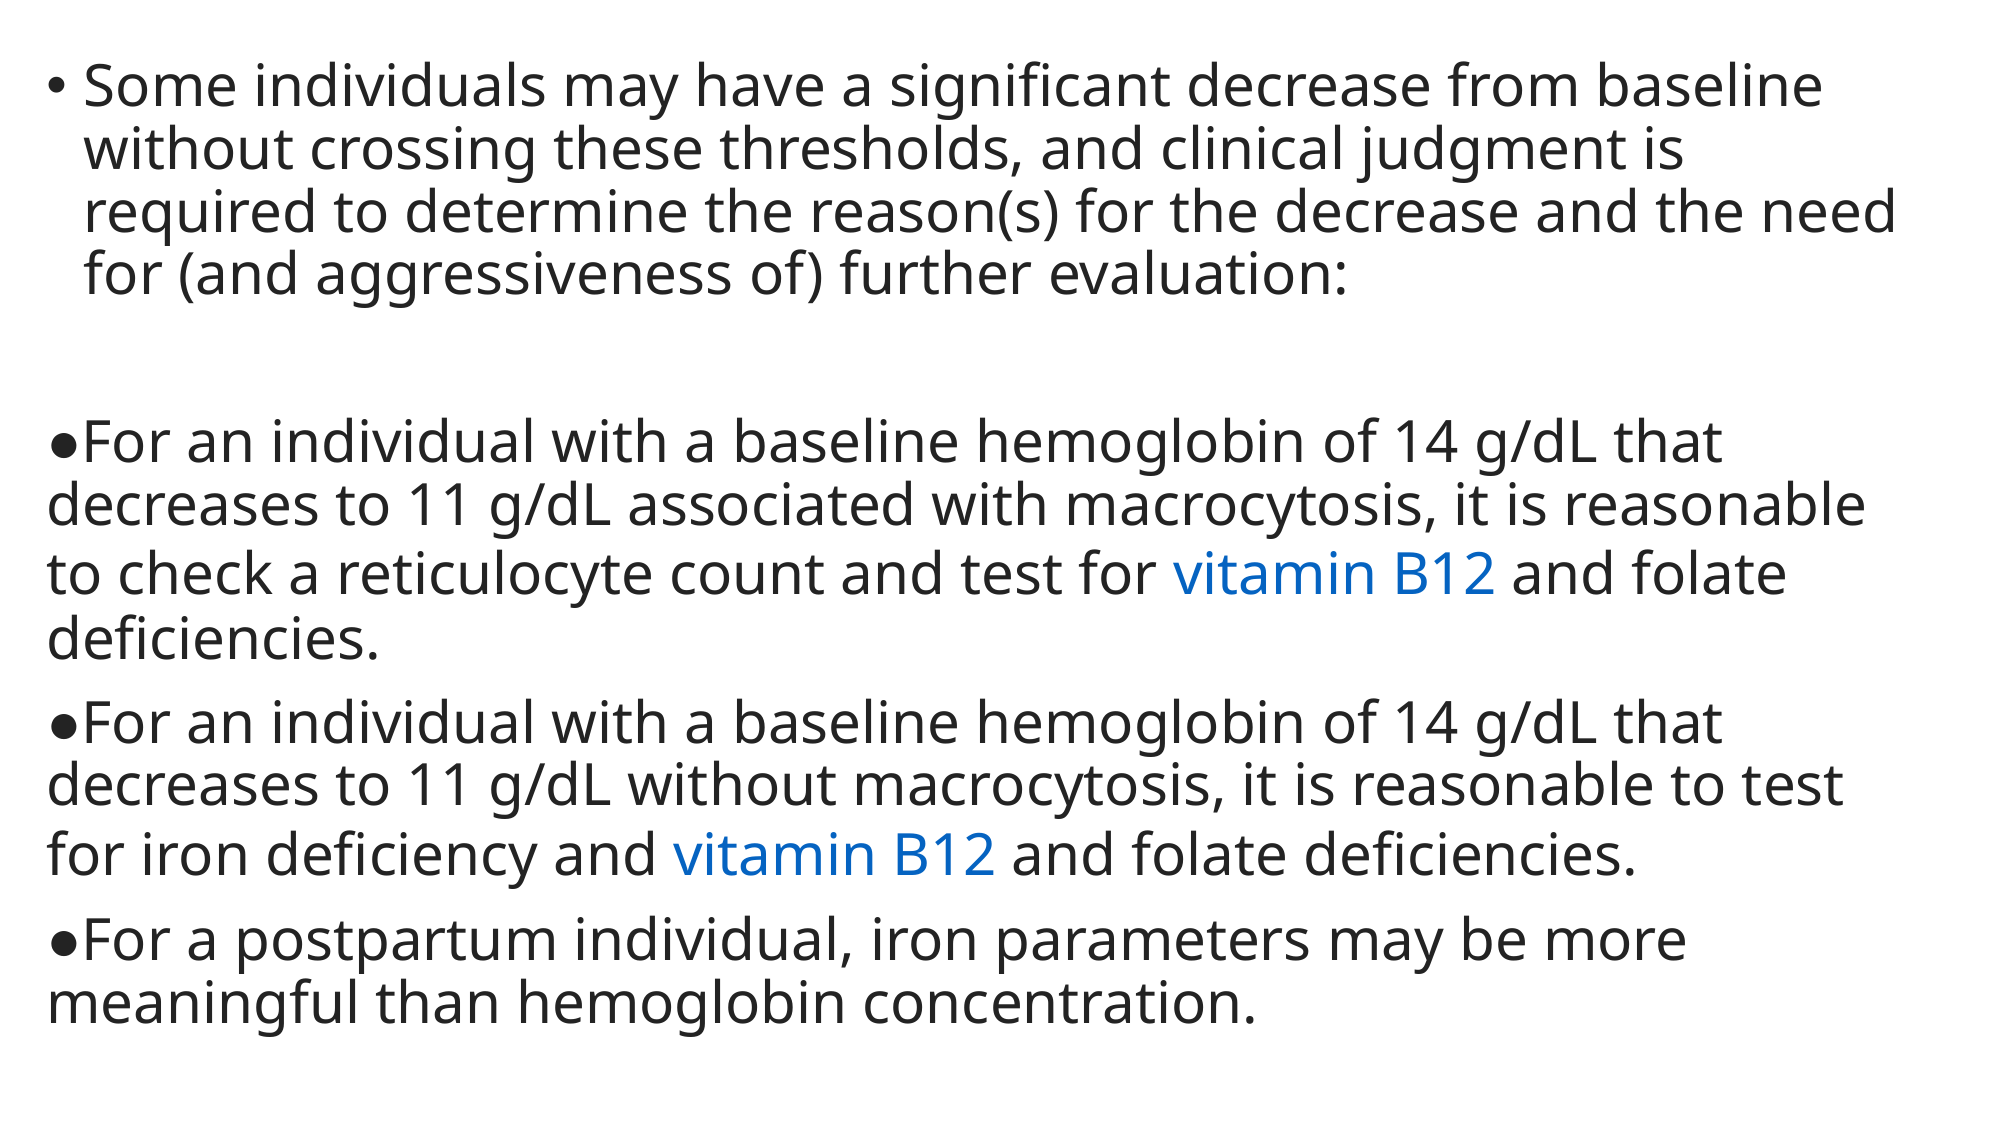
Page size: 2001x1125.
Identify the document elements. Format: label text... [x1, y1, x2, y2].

list Some individuals may have a significant decrease from baseline without crossing these thresholds, and clinical judgment is required to determine the reason(s) for the decrease and the need for (and aggressiveness of) further evaluation: ●For an individual with a baseline hemoglobin of 14 g/dL that decreases to 11 g/dL associated with macrocytosis, it is reasonable to check a reticulocyte count and test for vitamin B12 and folate deficiencies. ●For an individual with a baseline hemoglobin of 14 g/dL that decreases to 11 g/dL without macrocytosis, it is reasonable to test for iron deficiency and vitamin B12 and folate deficiencies. ●For a postpartum individual, iron parameters may be more meaningful than hemoglobin concentration. [31, 48, 1945, 1082]
